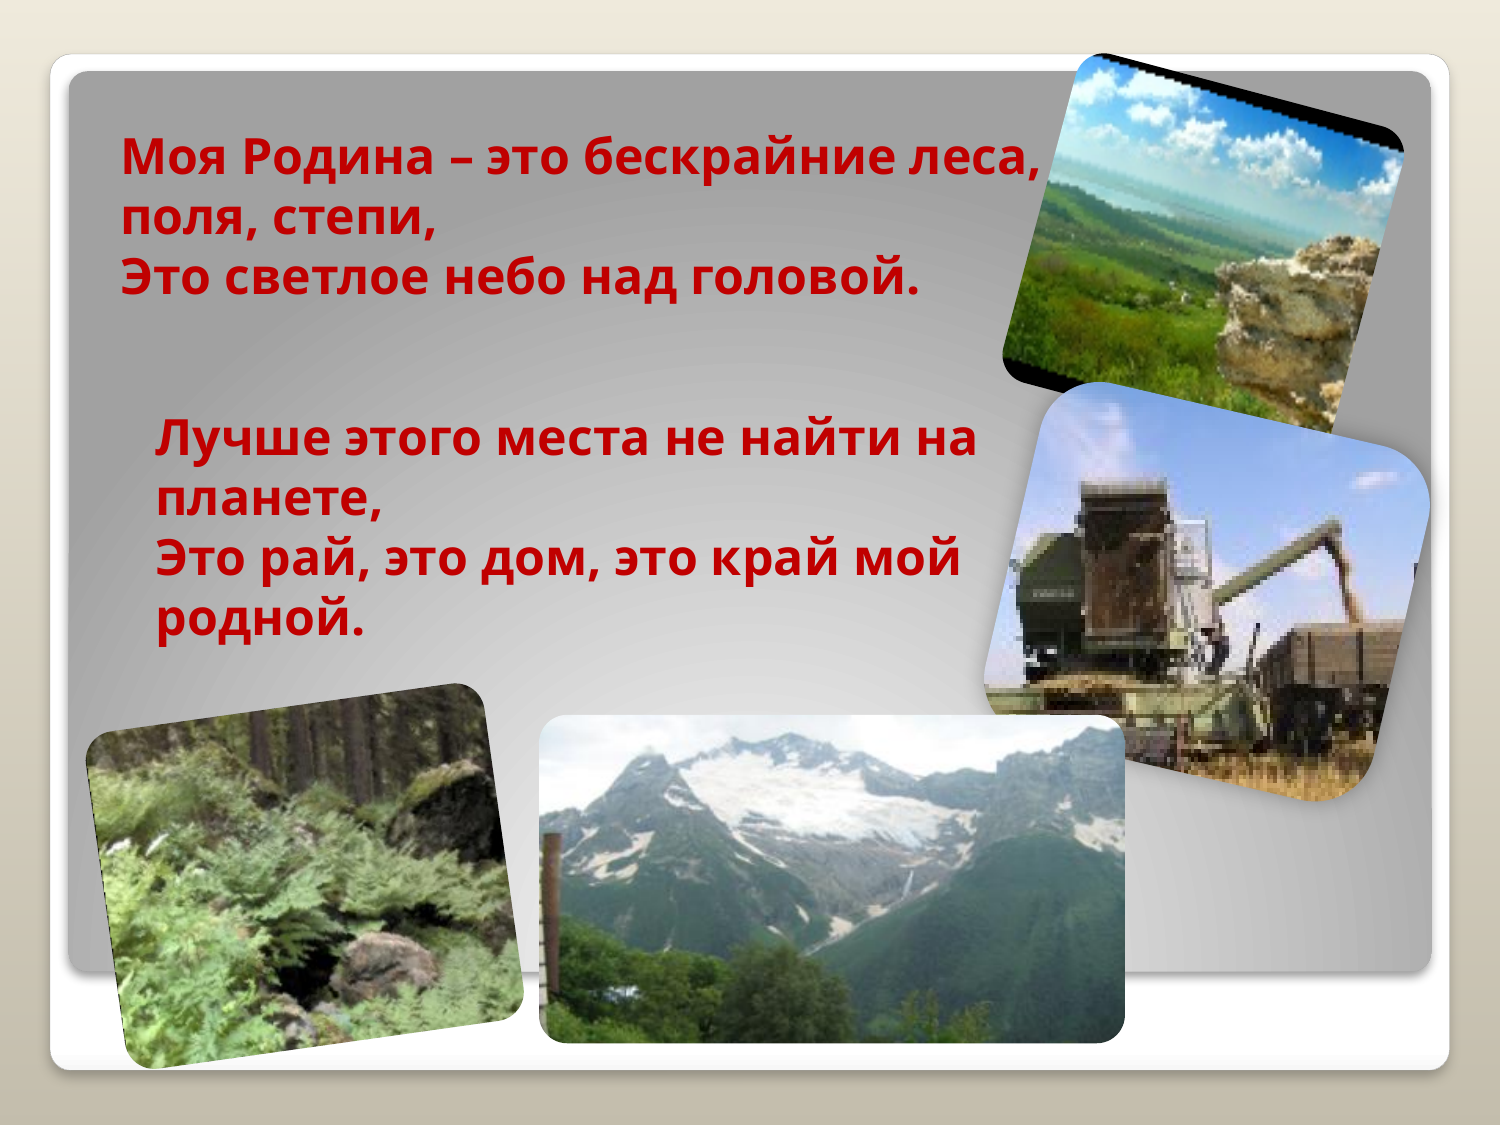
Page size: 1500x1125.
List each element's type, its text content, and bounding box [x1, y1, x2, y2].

text_box Моя Родина – это бескрайние леса, поля, степи, Это светлое небо над головой. [105, 117, 1026, 402]
text_box Лучше этого места не найти на планете, Это рай, это дом, это край мой родной. [140, 398, 1020, 654]
picture [85, 683, 524, 1069]
picture [538, 55, 1430, 1044]
